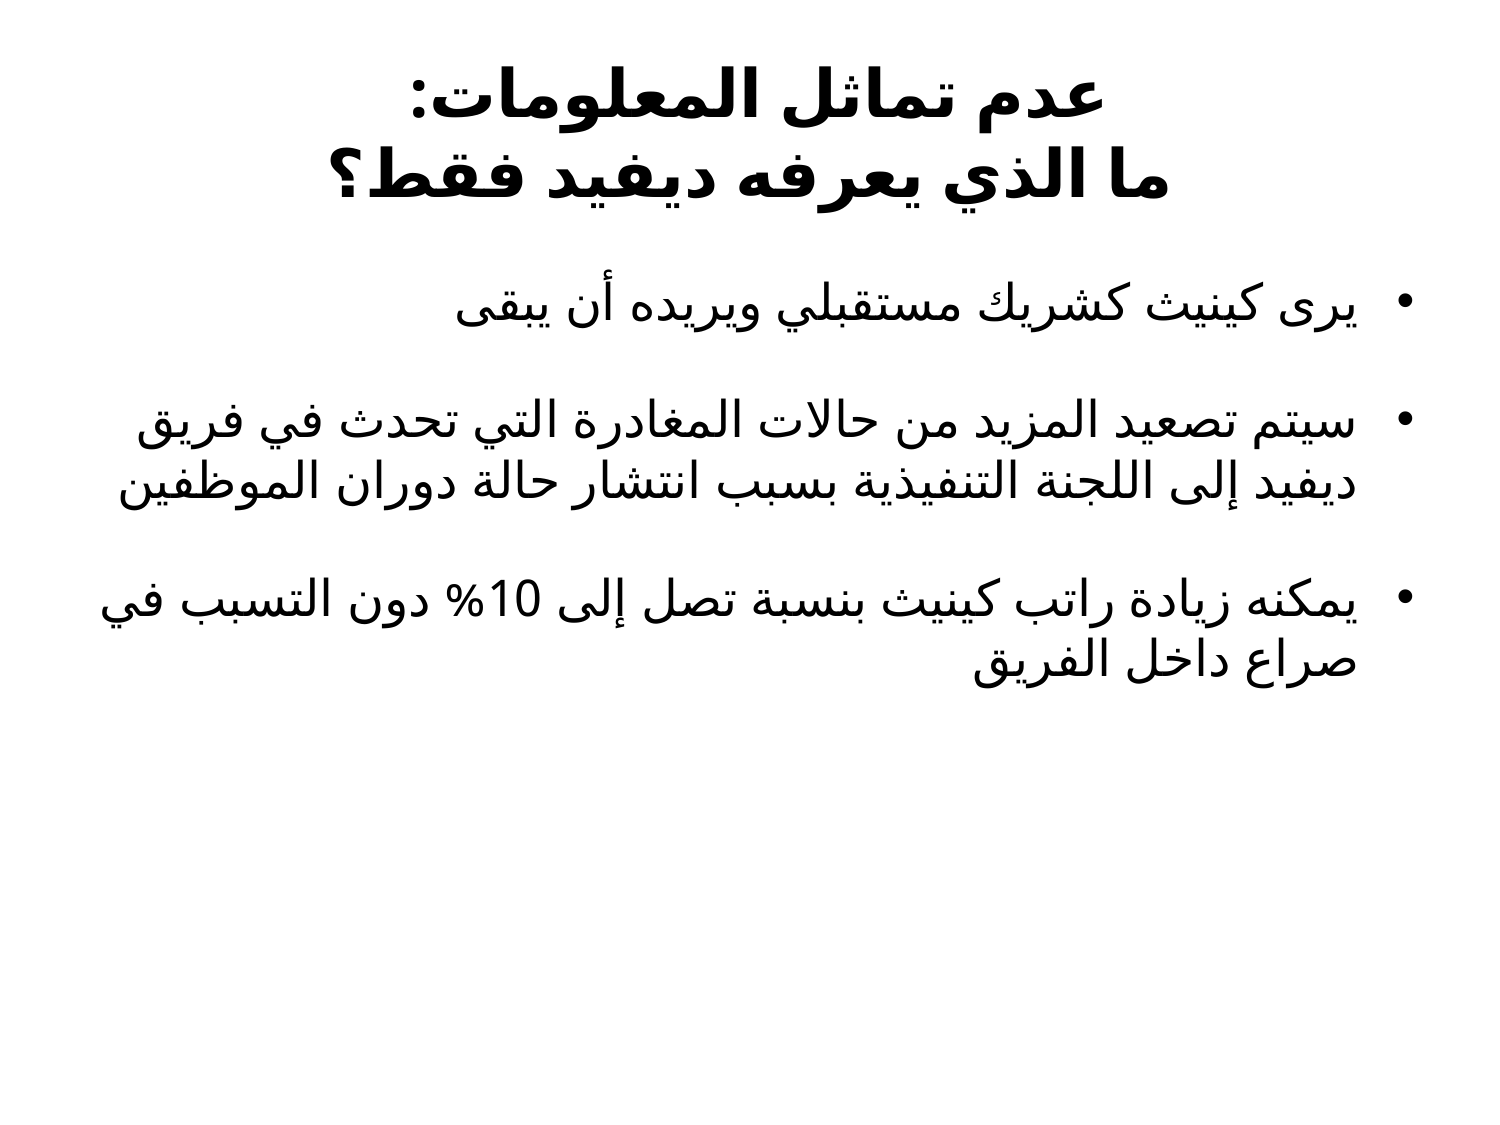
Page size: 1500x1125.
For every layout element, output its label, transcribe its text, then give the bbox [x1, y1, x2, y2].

list يرى كينيث كشريك مستقبلي ويريده أن يبقى سيتم تصعيد المزيد من حالات المغادرة التي تحدث في فريق ديفيد إلى اللجنة التنفيذية بسبب انتشار حالة دوران الموظفين يمكنه زيادة راتب كينيث بنسبة تصل إلى 10% دون التسبب في صراع داخل الفريق لديه سلطة اتخاذ القرار، ولكن زيادة الراتب بنسبة تزيد عن 20% أو الترقية المبكرة سيكون من الصعب تبريرها للشركاء الآخرين لا يعتقد أن أحدًا من المساعدين قد يحصل على عرض خارجي في هذا الوضع الاقتصادي، ويشك في العروض الكاذبة [75, 262, 1425, 1113]
title عدم تماثل المعلومات: ما الذي يعرفه ديفيد فقط؟ [75, 37, 1425, 225]
